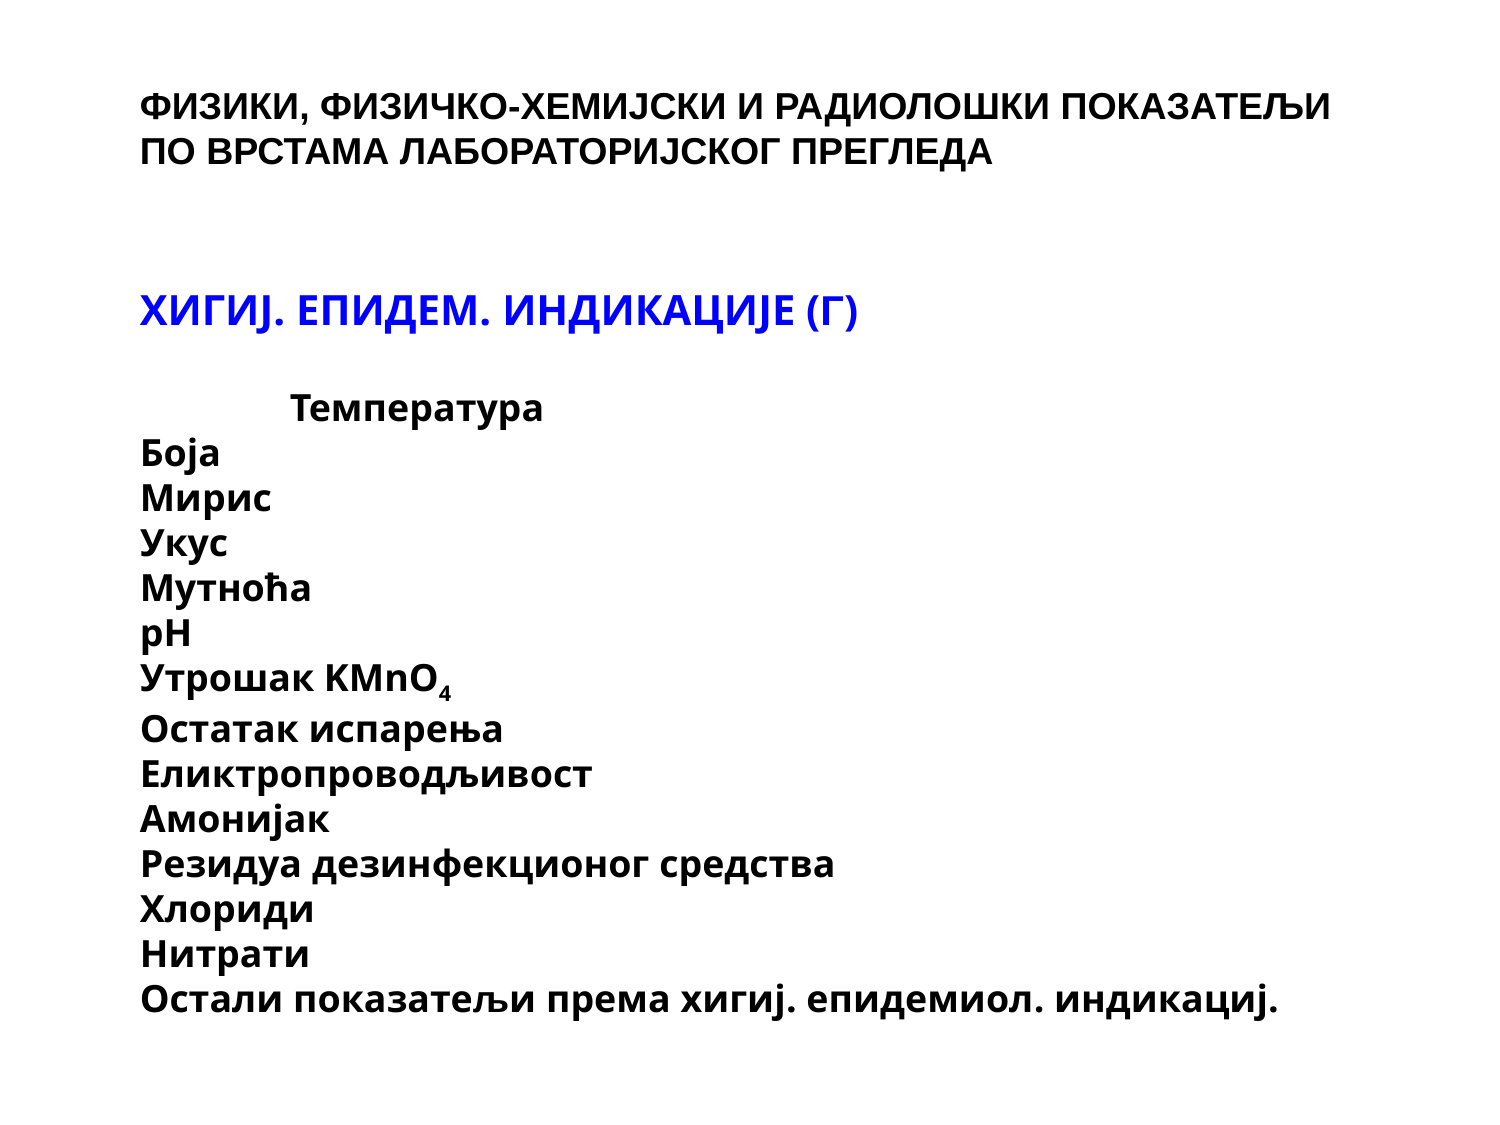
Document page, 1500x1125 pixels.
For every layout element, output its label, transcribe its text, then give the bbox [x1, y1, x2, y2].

text_box ХИГИЈ. ЕПИДЕМ. ИНДИКАЦИЈЕ (Г) Температура Боја Мирис Укус Мутноћа pH Утрошак KMnO4 Остатак испарења Еликтропроводљивост Амонијак Резидуа дезинфекционог средства Хлориди Нитрати Остали показатељи према хигиј. епидемиол. индикациј. [124, 276, 1338, 1088]
text_box ФИЗИКИ, ФИЗИЧКО-ХЕМИЈСКИ И РАДИОЛОШКИ ПОКАЗАТЕЉИ ПО ВРСТАМА ЛАБОРАТОРИЈСКОГ ПРЕГЛЕДА [124, 74, 1400, 180]
